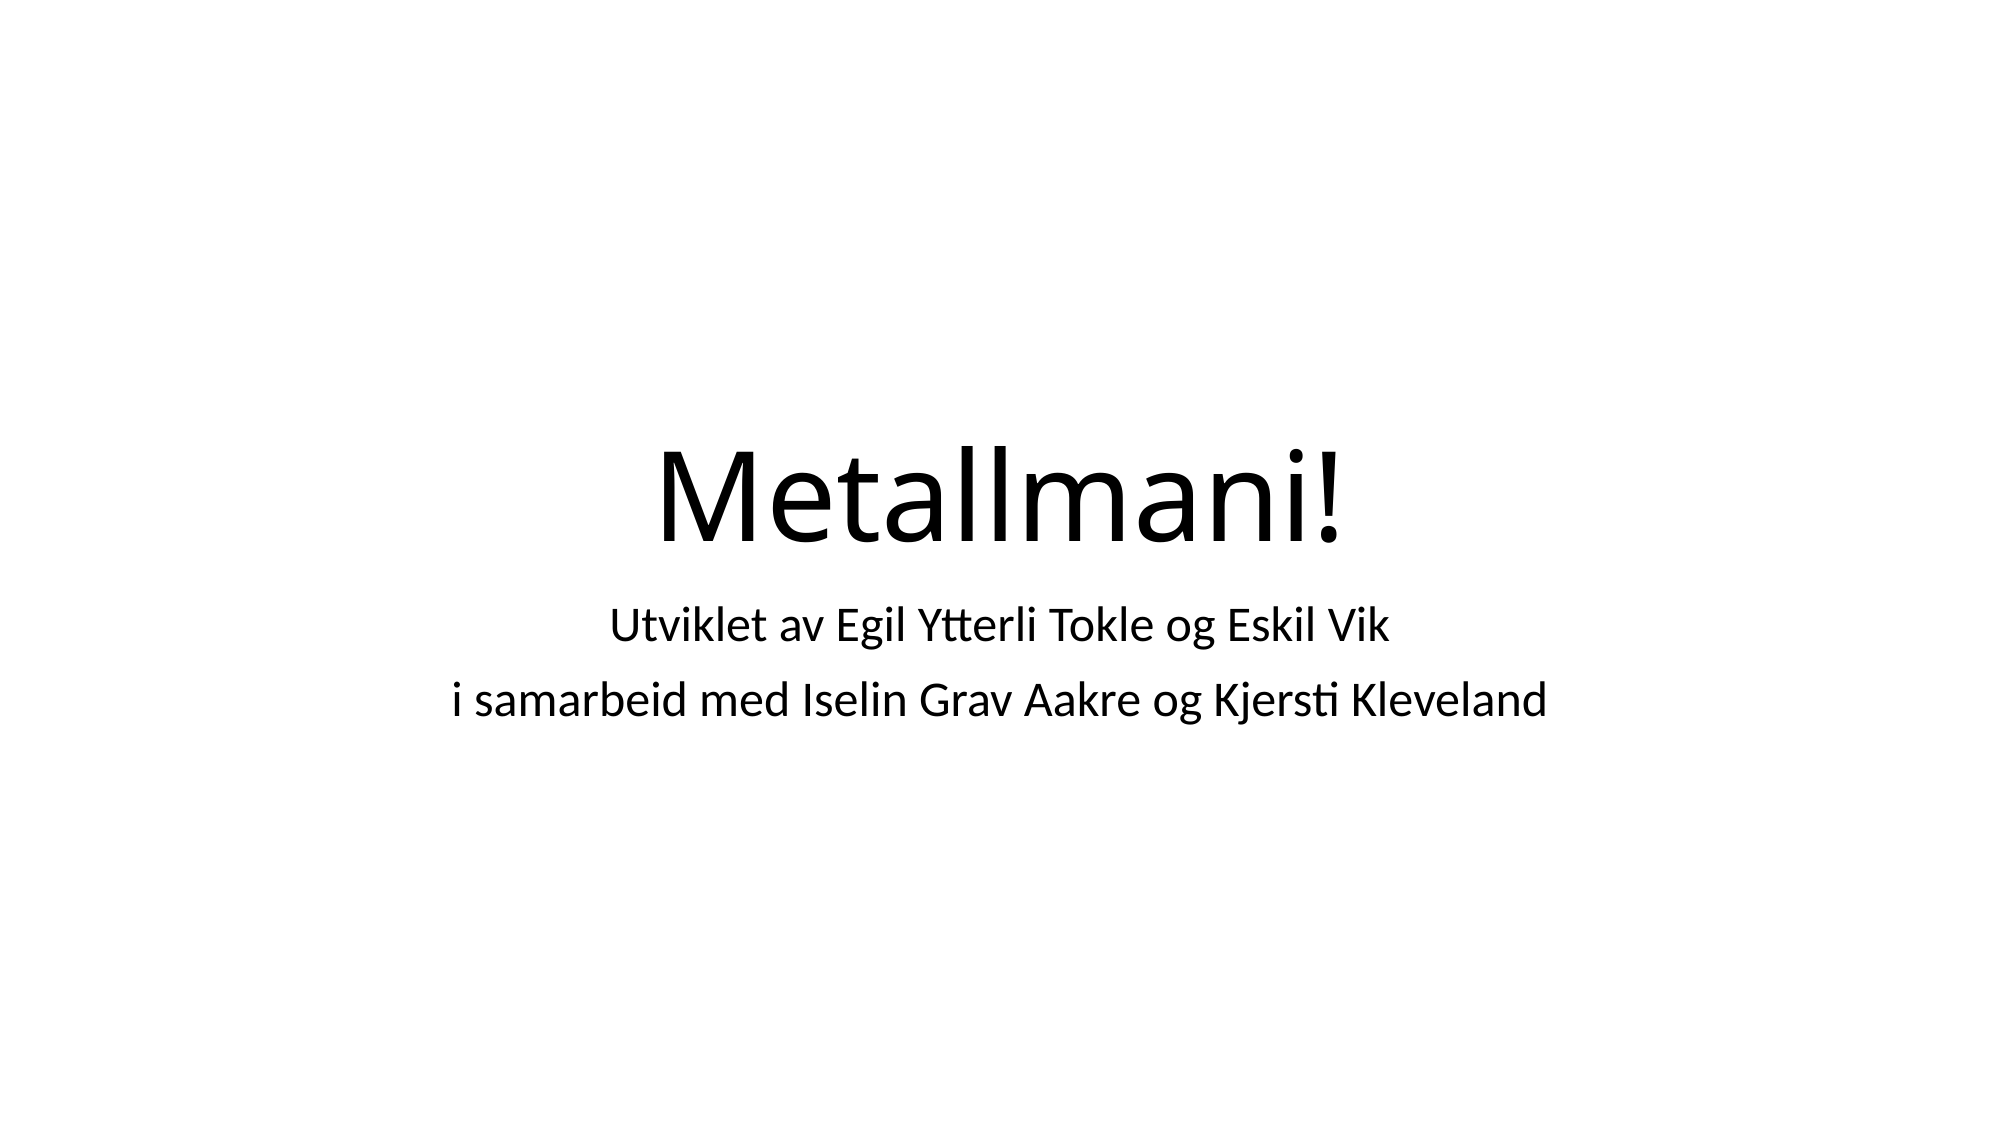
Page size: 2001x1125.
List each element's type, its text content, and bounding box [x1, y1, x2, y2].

subtitle Utviklet av Egil Ytterli Tokle og Eskil Vik i samarbeid med Iselin Grav Aakre og Kjersti Kleveland [249, 590, 1750, 863]
title Metallmani! [249, 184, 1750, 576]
